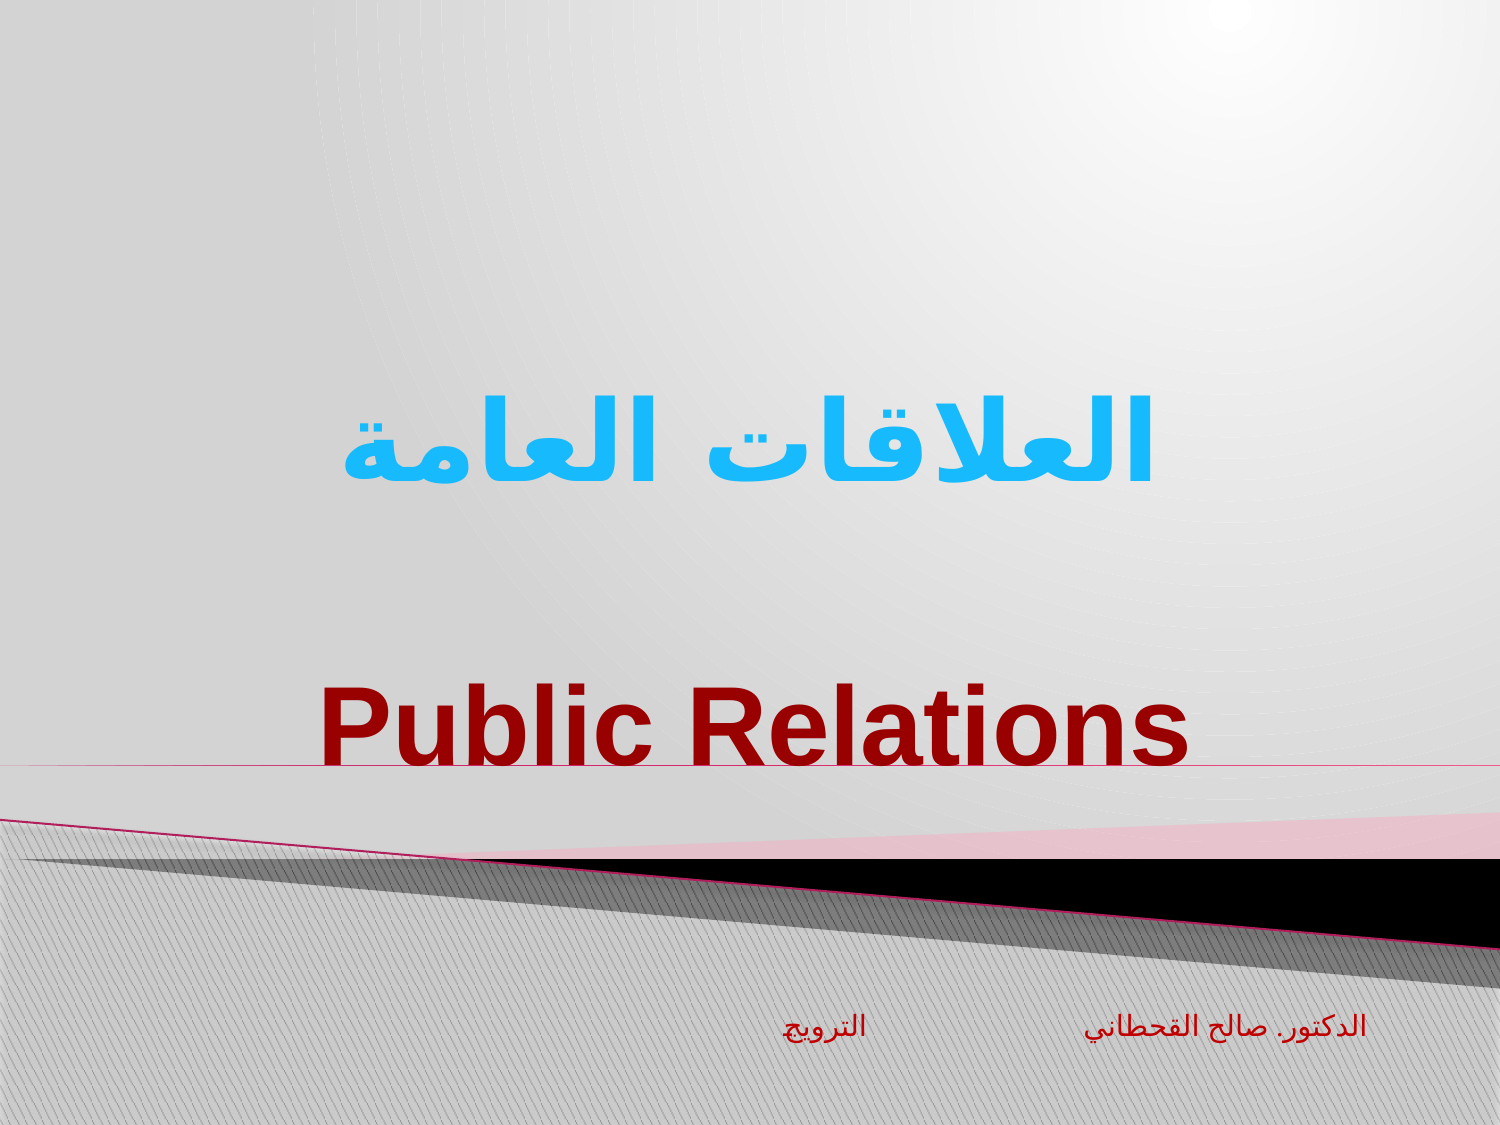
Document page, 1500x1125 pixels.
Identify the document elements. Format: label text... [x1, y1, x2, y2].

footer الترويج الدكتور. صالح القحطاني [585, 996, 1383, 1080]
subtitle Public Relations [0, 645, 1500, 811]
picture [5, 859, 1500, 989]
title العلاقات العامة [0, 361, 1500, 512]
